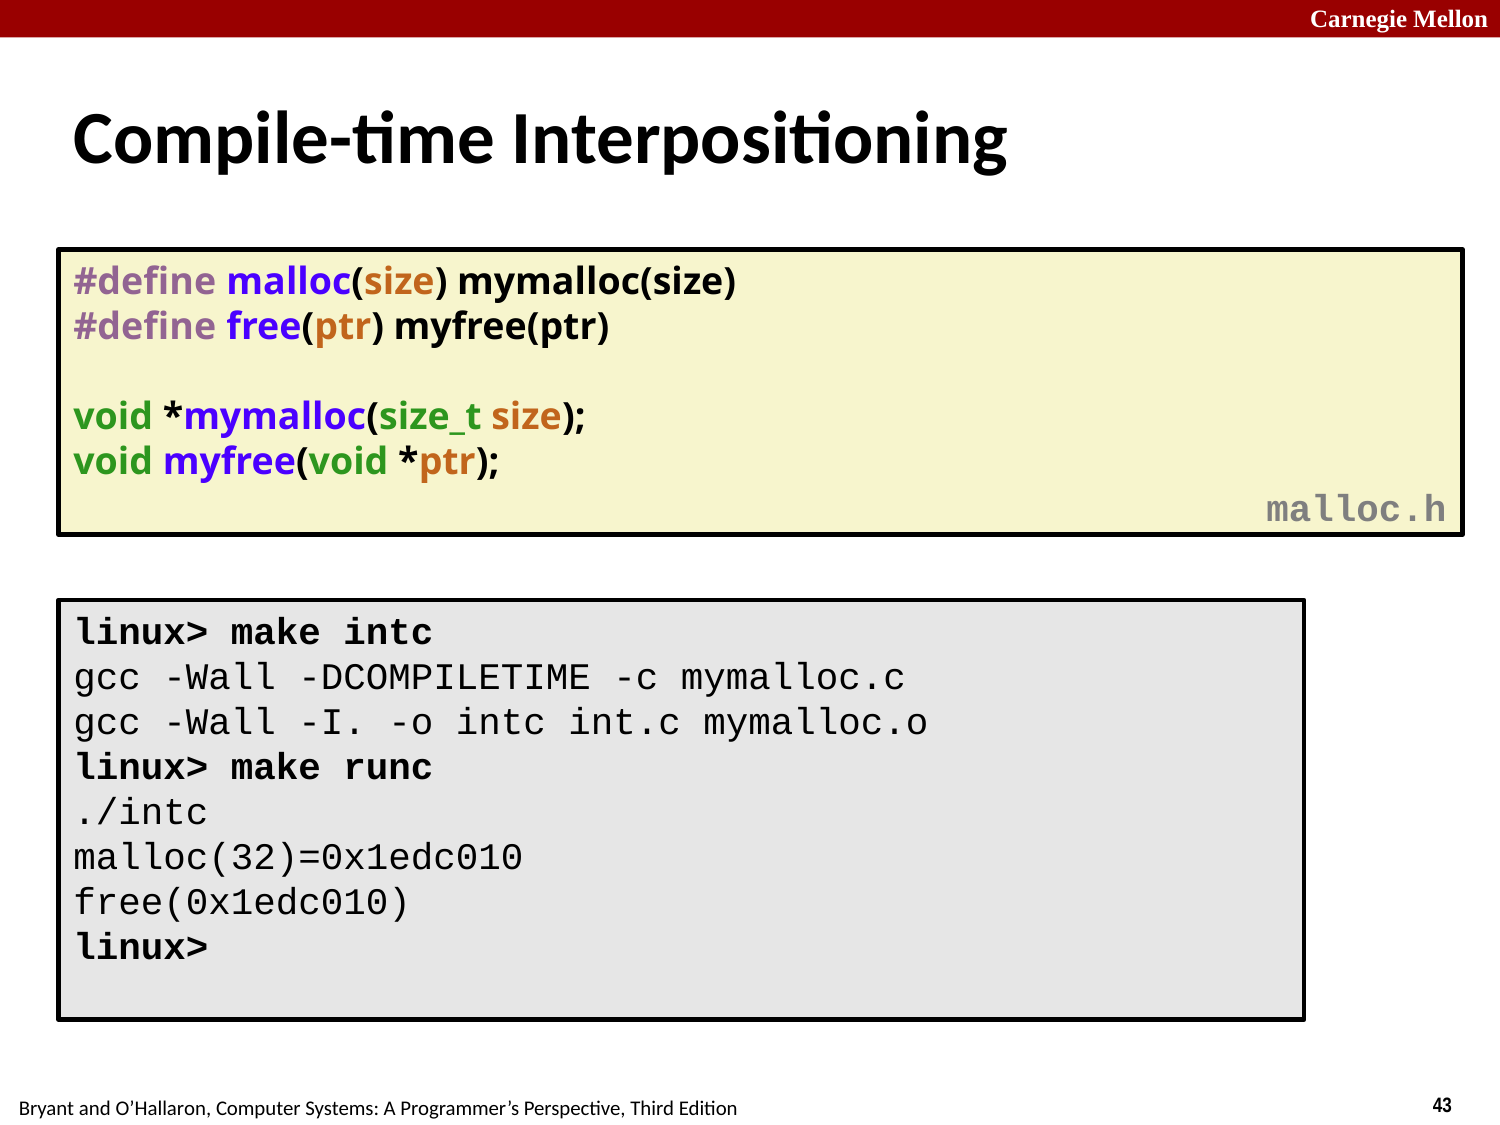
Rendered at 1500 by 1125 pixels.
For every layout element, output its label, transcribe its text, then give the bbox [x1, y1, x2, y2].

title Compile-time Interpositioning [58, 71, 1305, 197]
text_box linux> make intc gcc -Wall -DCOMPILETIME -c mymalloc.c gcc -Wall -I. -o intc int.c mymalloc.o linux> make runc ./intc malloc(32)=0x1edc010 free(0x1edc010) linux> [58, 599, 1304, 1020]
text_box malloc.h [1251, 476, 1462, 537]
text_box #define malloc(size) mymalloc(size) #define free(ptr) myfree(ptr) void *mymalloc(size_t size); void myfree(void *ptr); [58, 249, 1463, 535]
